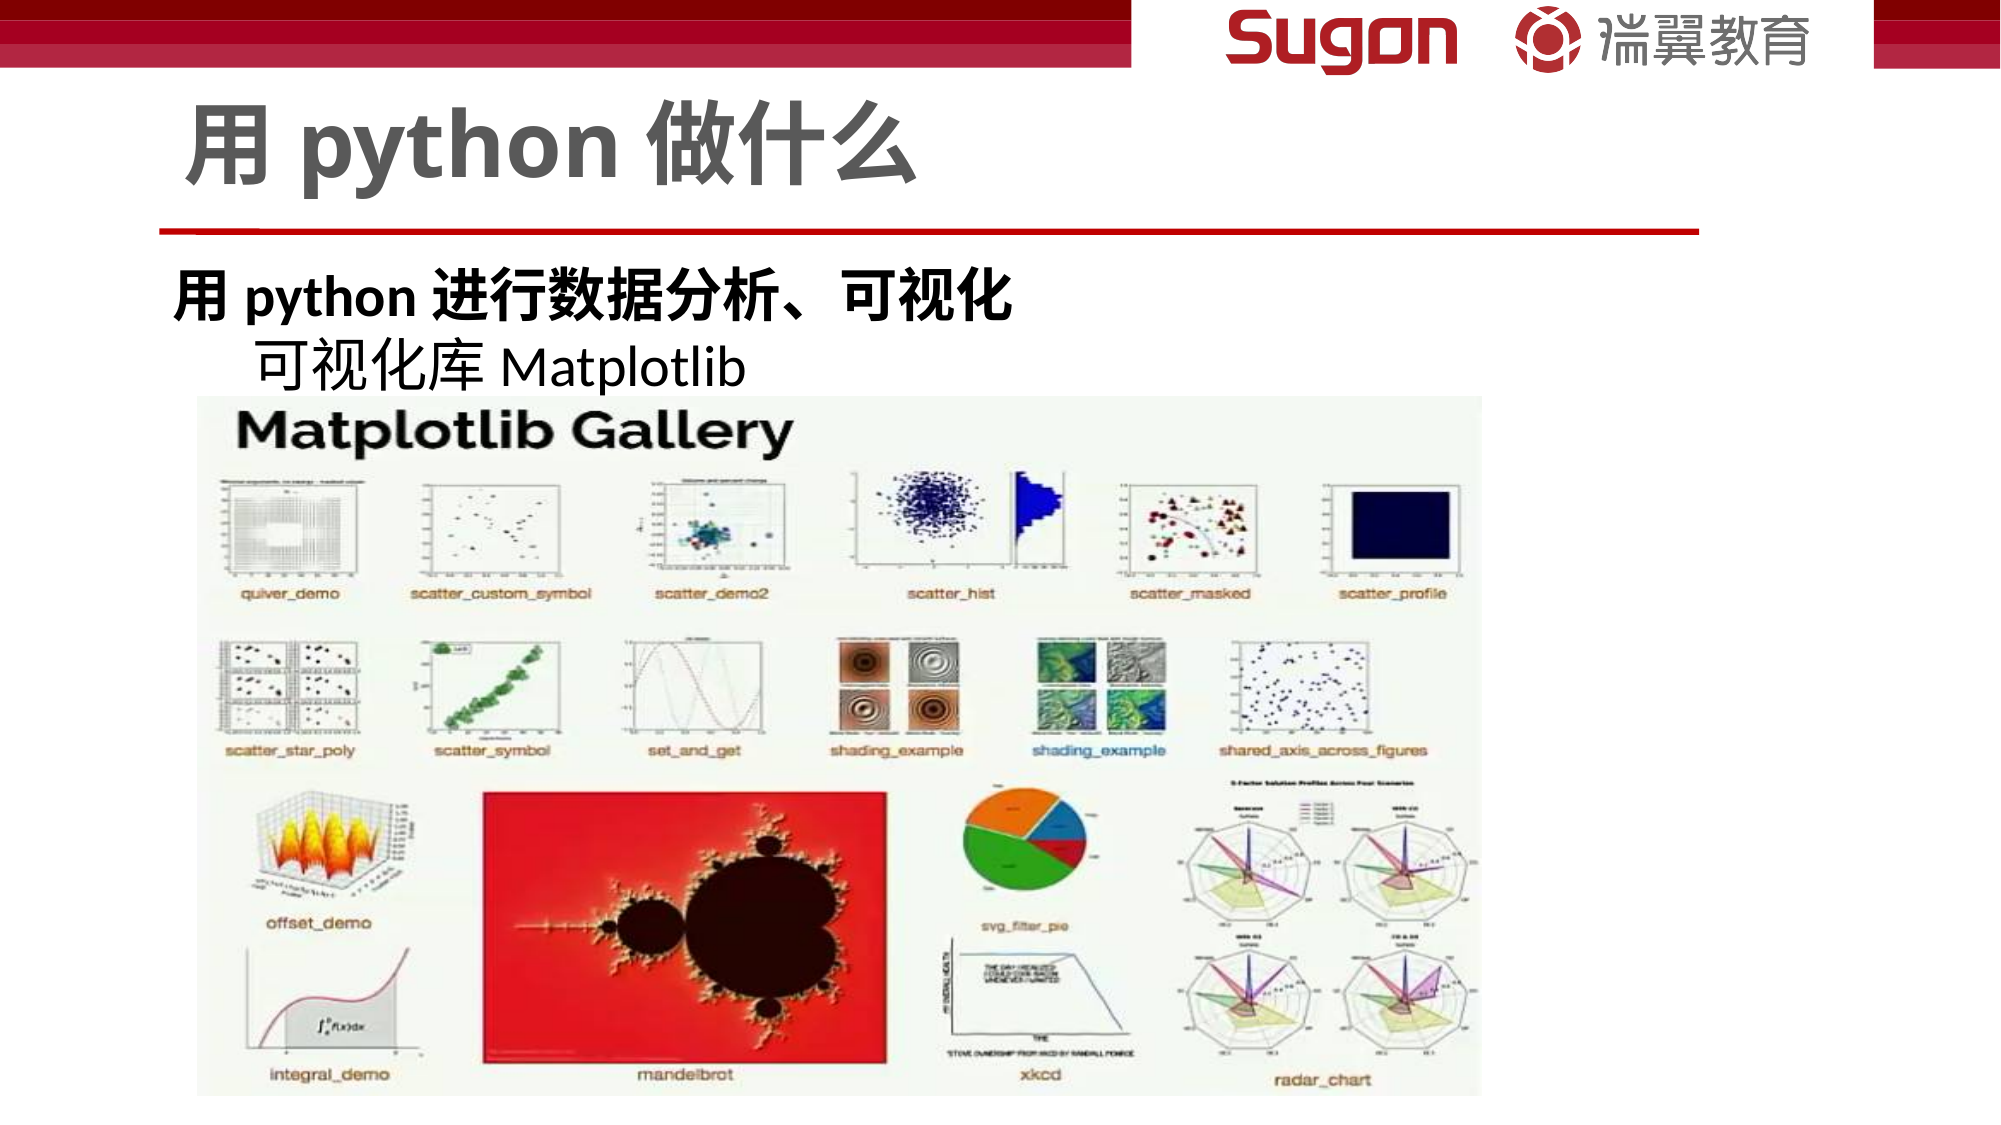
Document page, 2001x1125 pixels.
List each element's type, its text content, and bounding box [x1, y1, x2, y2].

title 用python做什么 [169, 91, 1895, 214]
text_box 用python进行数据分析、可视化 可视化库Matplotlib [157, 250, 1029, 406]
picture [1515, 6, 1809, 73]
picture [1194, 0, 1484, 91]
picture [197, 396, 1482, 1096]
